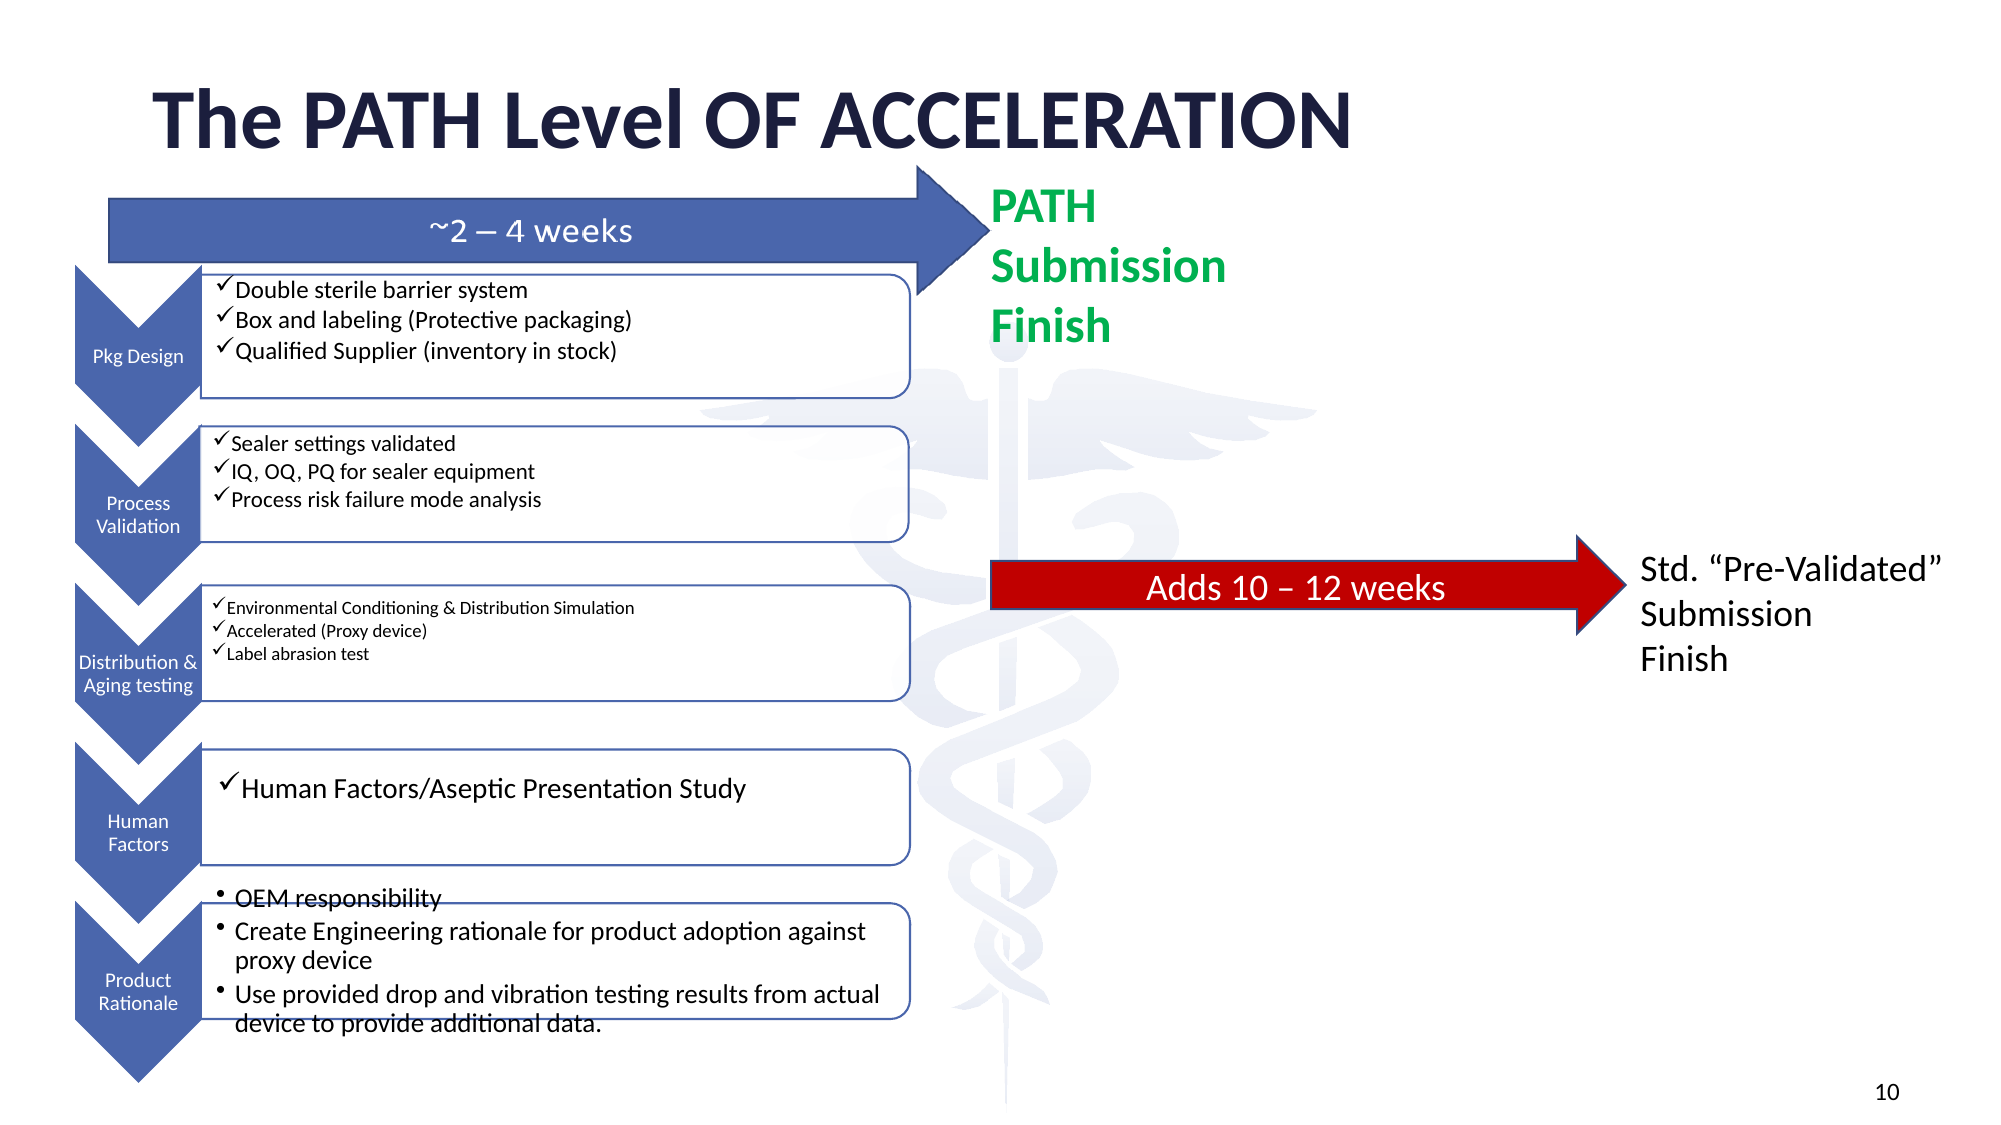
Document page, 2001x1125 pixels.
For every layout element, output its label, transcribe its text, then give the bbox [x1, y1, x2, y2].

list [107, 164, 992, 296]
title The PATH Level OF ACCELERATION [99, 45, 1408, 185]
text_box Std. “Pre-Validated” Submission Finish [1625, 536, 1972, 687]
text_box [76, 262, 910, 1083]
slide_number 10 [1733, 1052, 1900, 1113]
text_box PATH Submission Finish [976, 164, 1322, 360]
text_box Adds 10 – 12 weeks [990, 534, 1625, 636]
